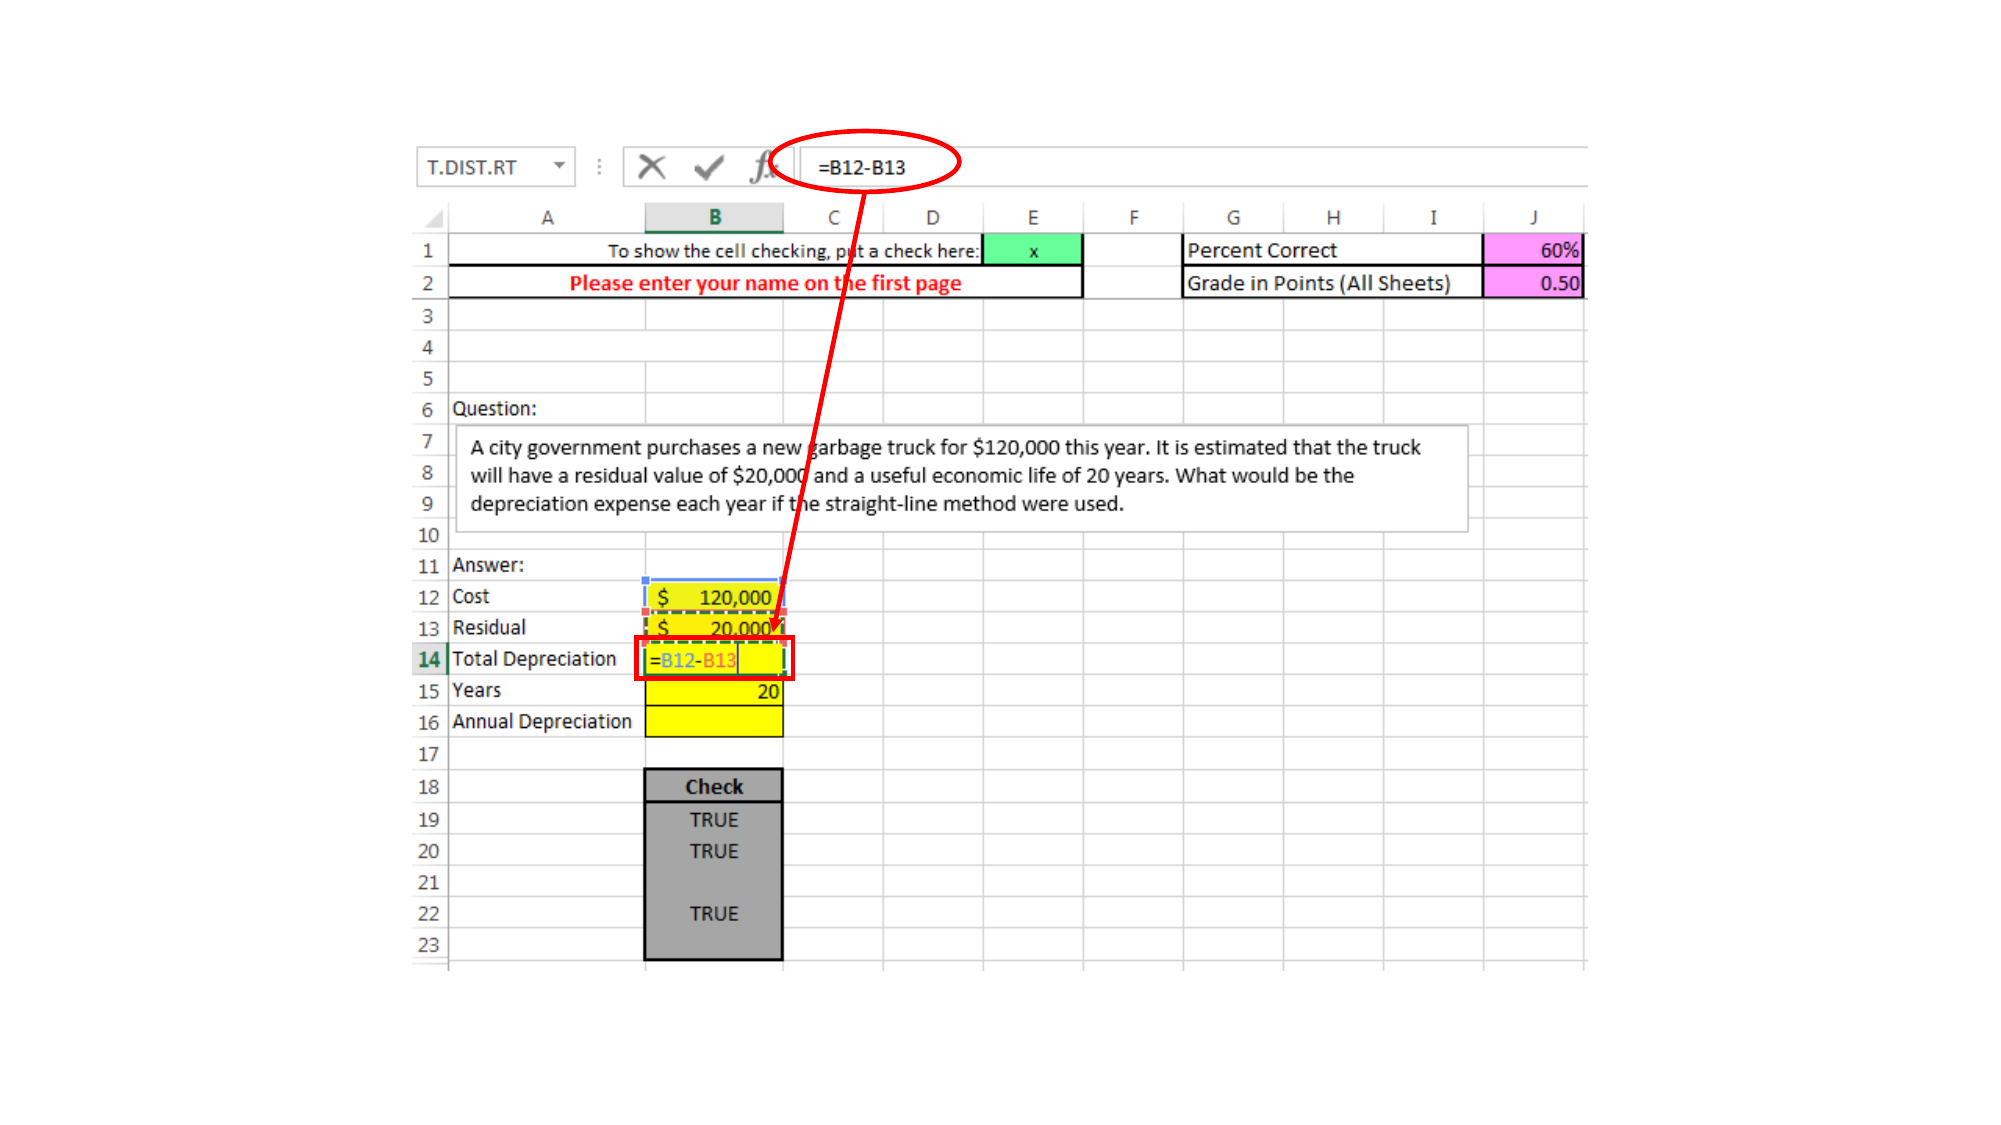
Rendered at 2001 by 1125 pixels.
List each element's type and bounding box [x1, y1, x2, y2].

list [412, 131, 1588, 971]
text_box [772, 191, 865, 633]
